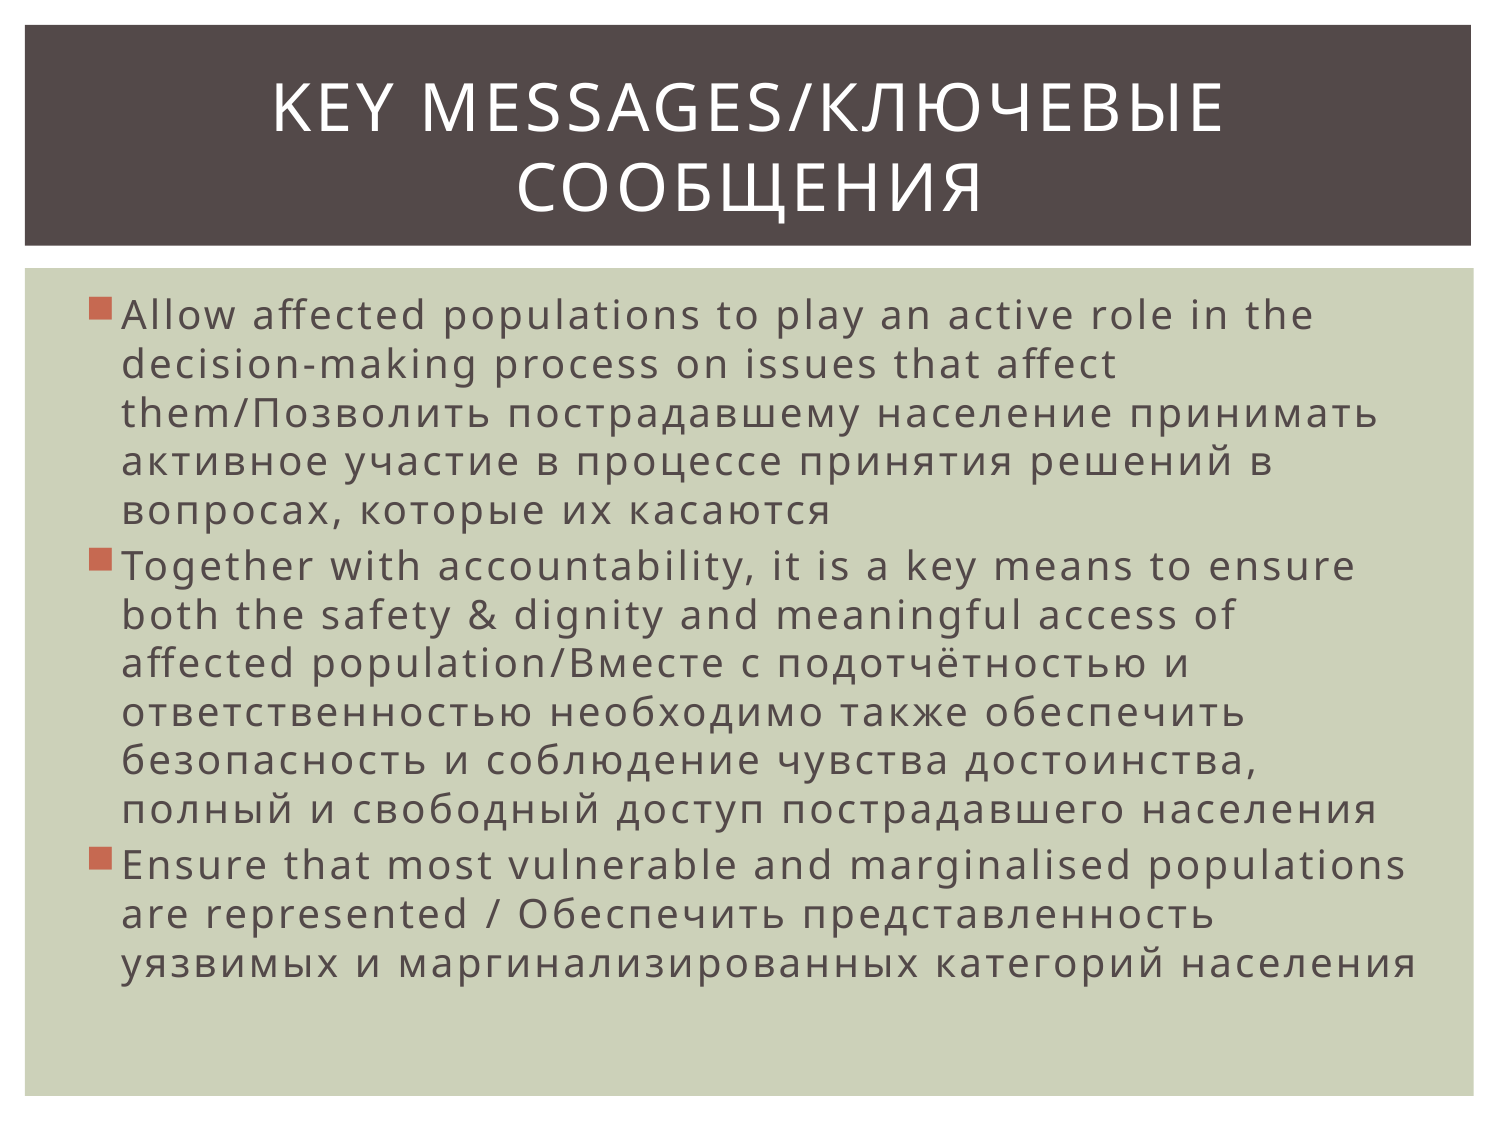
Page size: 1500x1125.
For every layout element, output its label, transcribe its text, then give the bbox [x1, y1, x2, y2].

list Allow affected populations to play an active role in the decision-making process on issues that affect them/Позволить пострадавшему население принимать активное участие в процессе принятия решений в вопросах, которые их касаются Together with accountability, it is a key means to ensure both the safety & dignity and meaningful access of affected population/Вместе с подотчётностью и ответственностью необходимо также обеспечить безопасность и соблюдение чувства достоинства, полный и свободный доступ пострадавшего населения Ensure that most vulnerable and marginalised populations are represented / Обеспечить представленность уязвимых и маргинализированных категорий населения [62, 281, 1442, 1005]
title Key messages/Ключевые сообщения [62, 58, 1438, 232]
